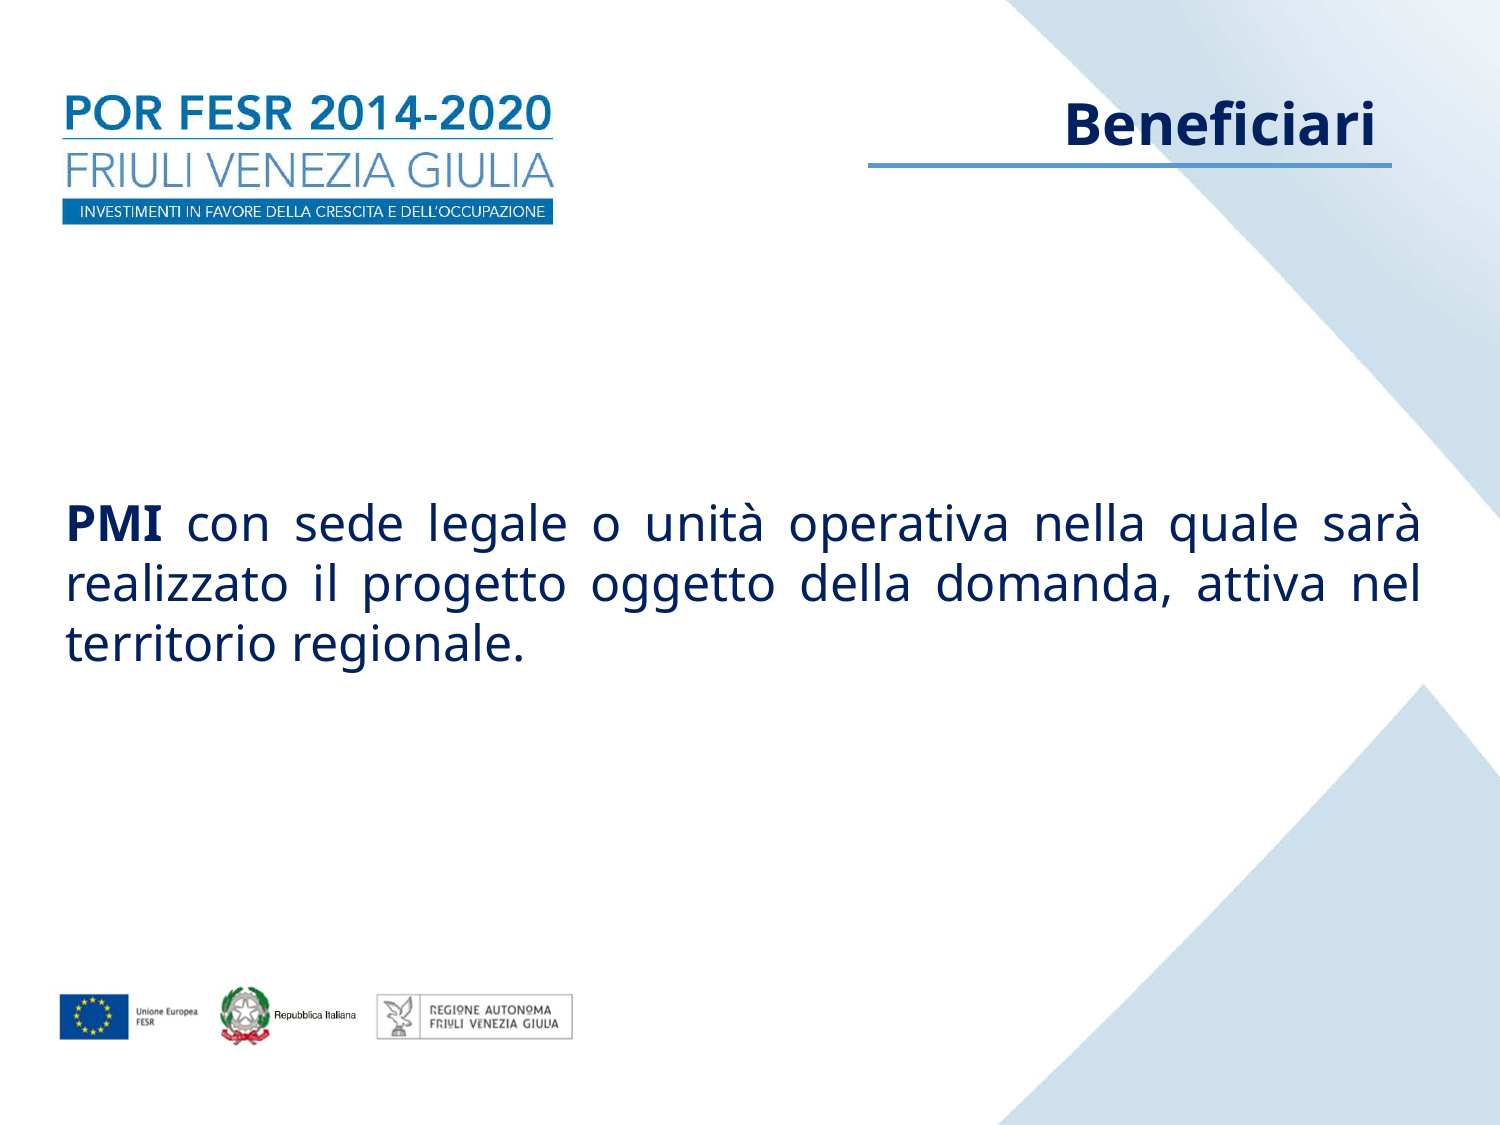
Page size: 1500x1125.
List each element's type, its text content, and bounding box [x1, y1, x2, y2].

picture [0, 0, 1500, 1125]
text_box PMI con sede legale o unità operativa nella quale sarà realizzato il progetto oggetto della domanda, attiva nel territorio regionale. [64, 491, 1424, 764]
text_box Beneficiari [756, 79, 1393, 165]
